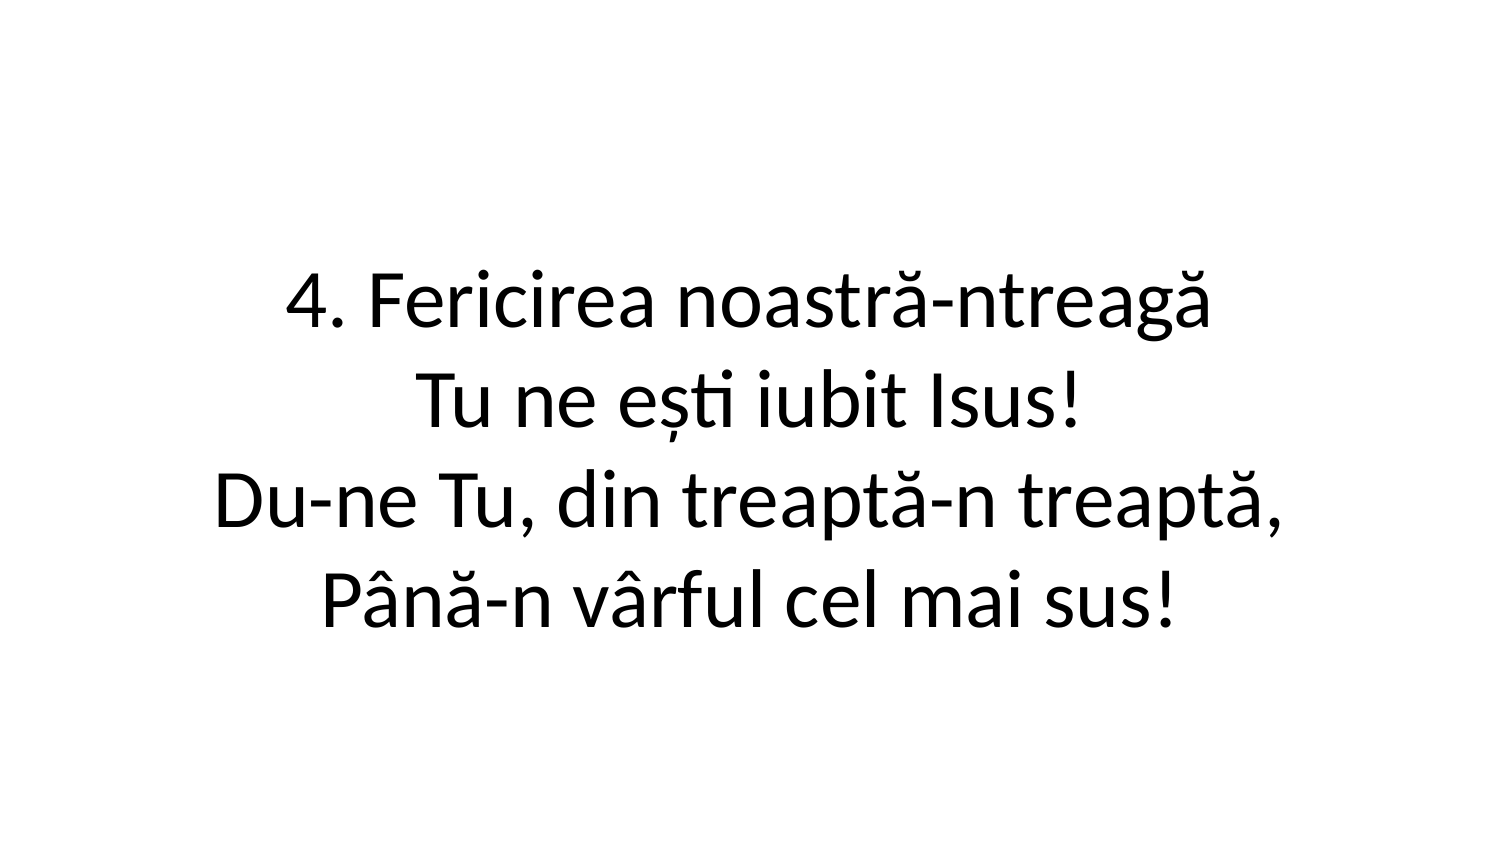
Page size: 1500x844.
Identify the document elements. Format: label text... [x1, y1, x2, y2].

text_box 4. Fericirea noastră-ntreagă Tu ne ești iubit Isus! Du-ne Tu, din treaptă-n treaptă, Până-n vârful cel mai sus! [198, 192, 1301, 652]
